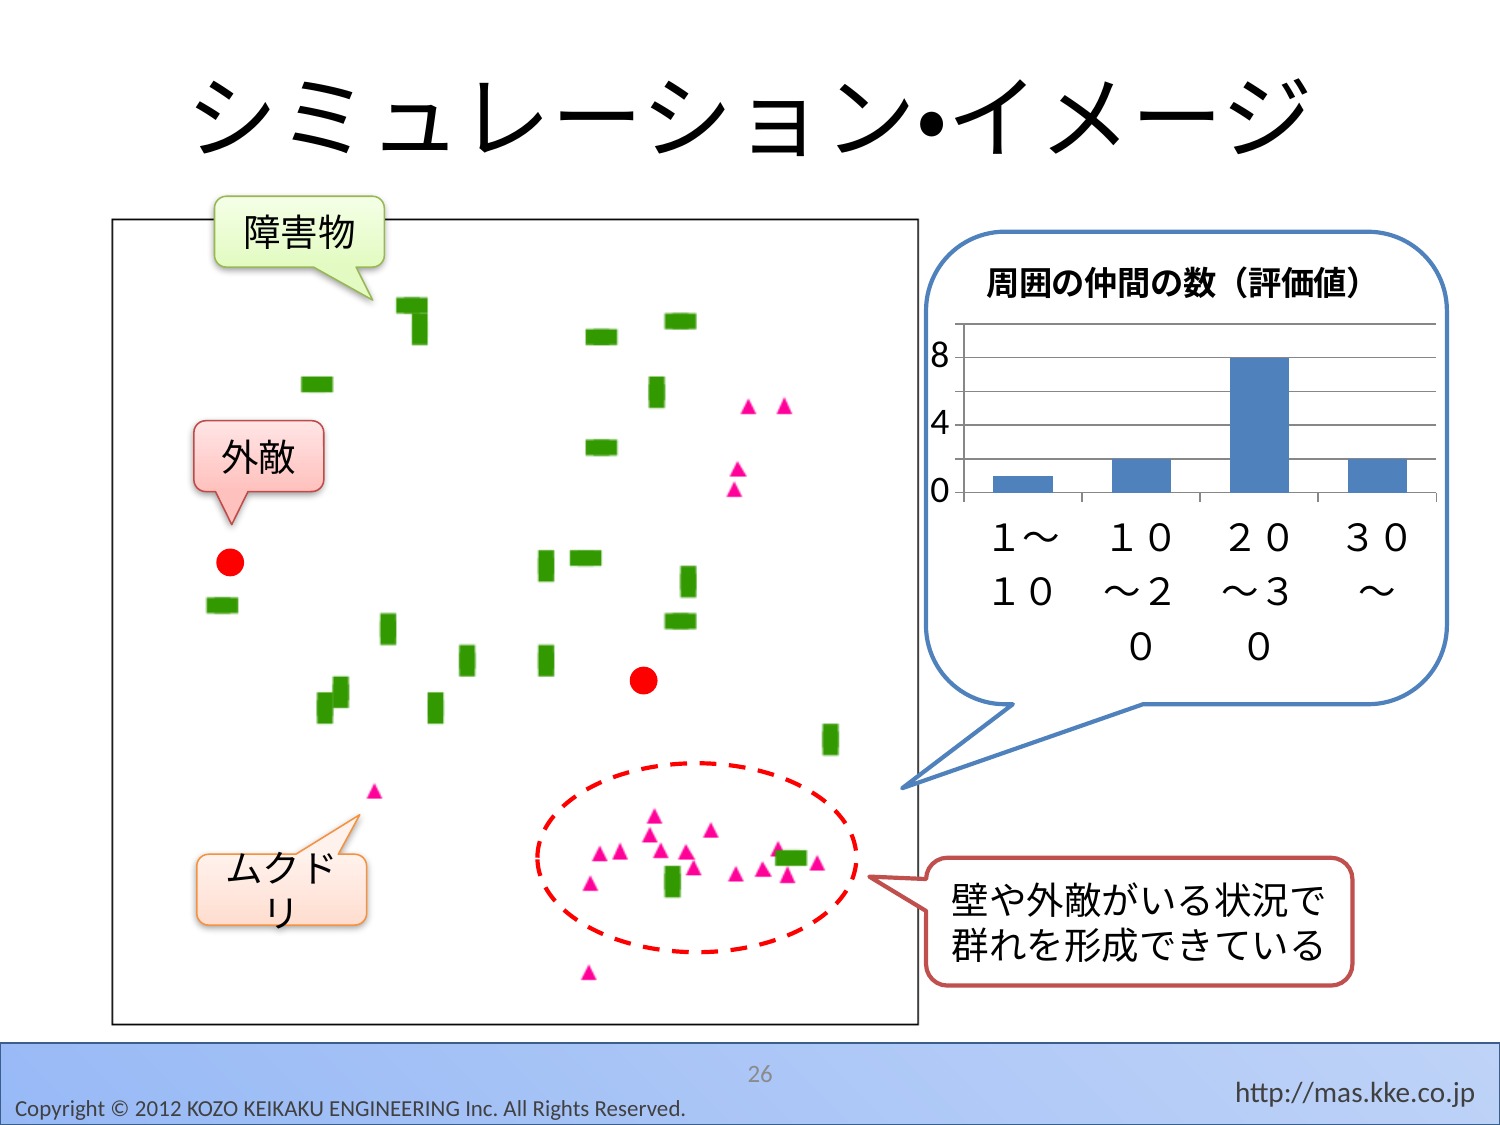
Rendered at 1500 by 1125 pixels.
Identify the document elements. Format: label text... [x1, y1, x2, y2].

title シミュレーション・イメージ [75, 45, 1425, 185]
footer Copyright © 2012 KOZO KEIKAKU ENGINEERING Inc. All Rights Reserved. [0, 1088, 988, 1125]
text_box 障害物 [213, 195, 385, 206]
slide_number 26 [653, 1043, 868, 1103]
chart [919, 230, 1448, 681]
picture [103, 207, 927, 1035]
text_box [932, 689, 1419, 781]
text_box 壁や外敵がいる状況で 群れを形成できている [932, 855, 1355, 988]
